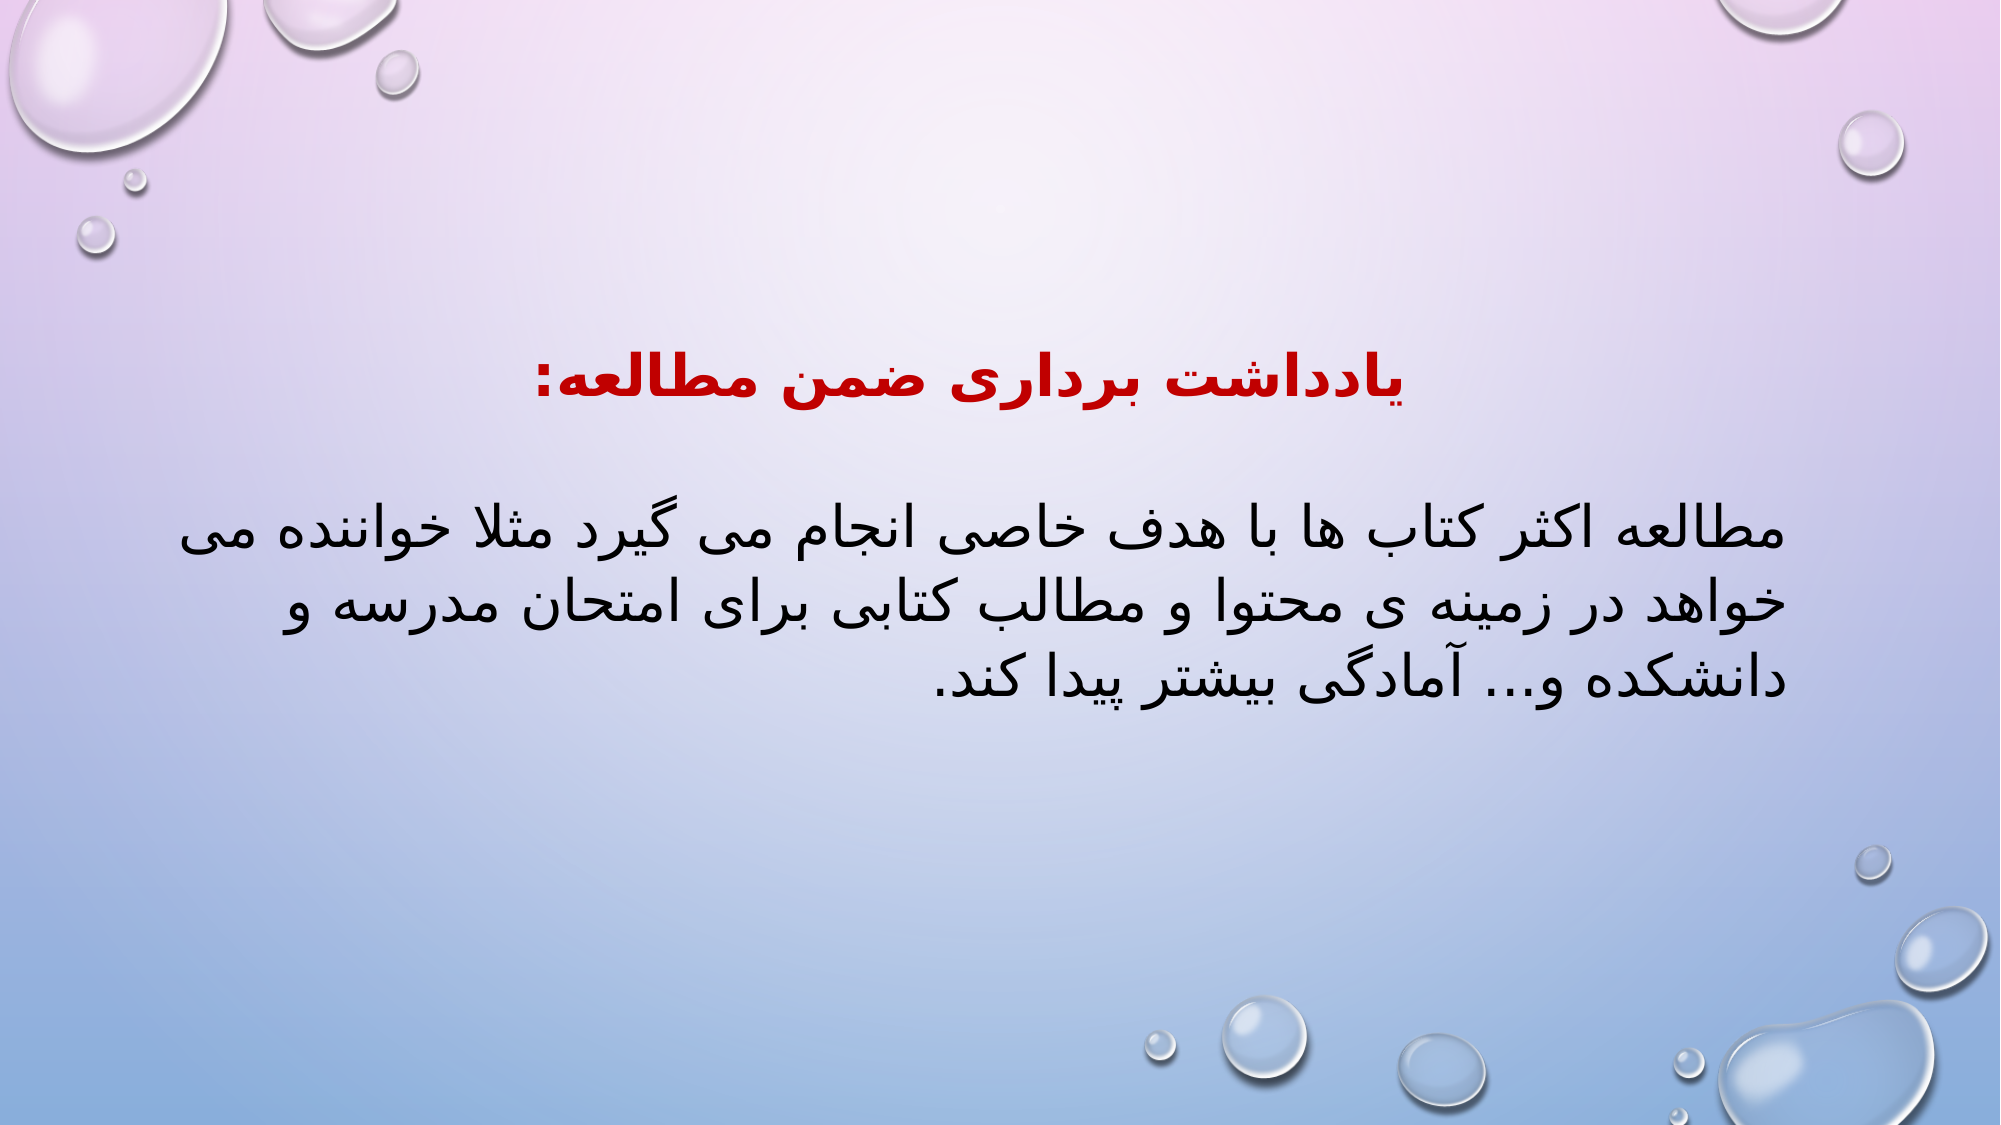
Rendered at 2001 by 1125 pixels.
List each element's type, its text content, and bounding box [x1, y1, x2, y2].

picture [0, 0, 2000, 1125]
text_box یادداشت برداری ضمن مطالعه: مطالعه اکثر کتاب ها با هدف خاصی انجام می گیرد مثلا خواننده می خواهد در زمینه ی محتوا و مطالب کتابی برای امتحان مدرسه و دانشکده و... آمادگی بیشتر پیدا کند. [135, 325, 1805, 716]
